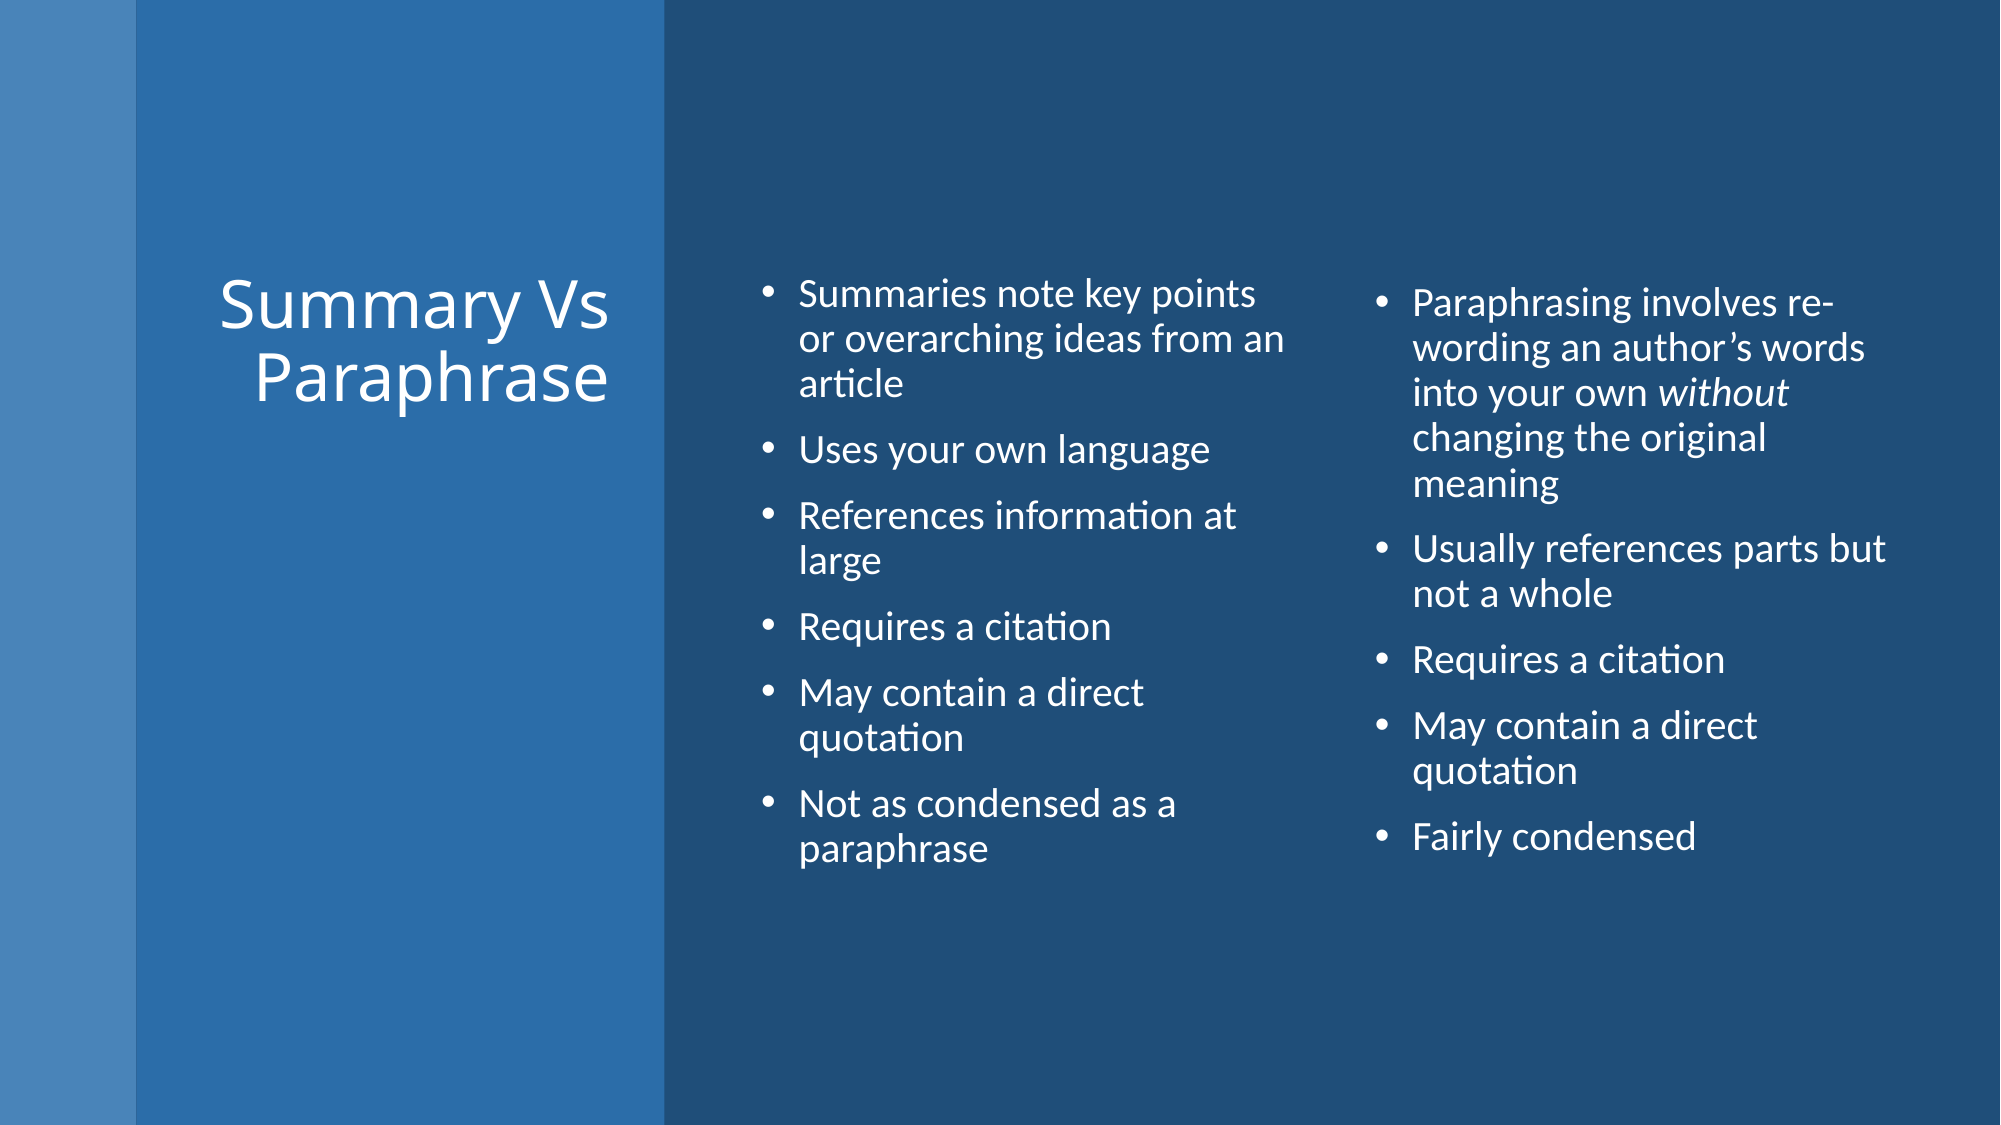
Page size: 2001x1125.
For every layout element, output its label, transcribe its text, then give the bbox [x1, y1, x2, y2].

list Paraphrasing involves re-wording an author’s words into your own without changing the original meaning Usually references parts but not a whole Requires a citation May contain a direct quotation Fairly condensed [1359, 209, 1922, 949]
list Summaries note key points or overarching ideas from an article Uses your own language References information at large Requires a citation May contain a direct quotation Not as condensed as a paraphrase [745, 263, 1308, 1003]
title Summary Vs Paraphrase [162, 263, 626, 1003]
text_box [0, 0, 136, 1125]
text_box [136, 0, 666, 1125]
